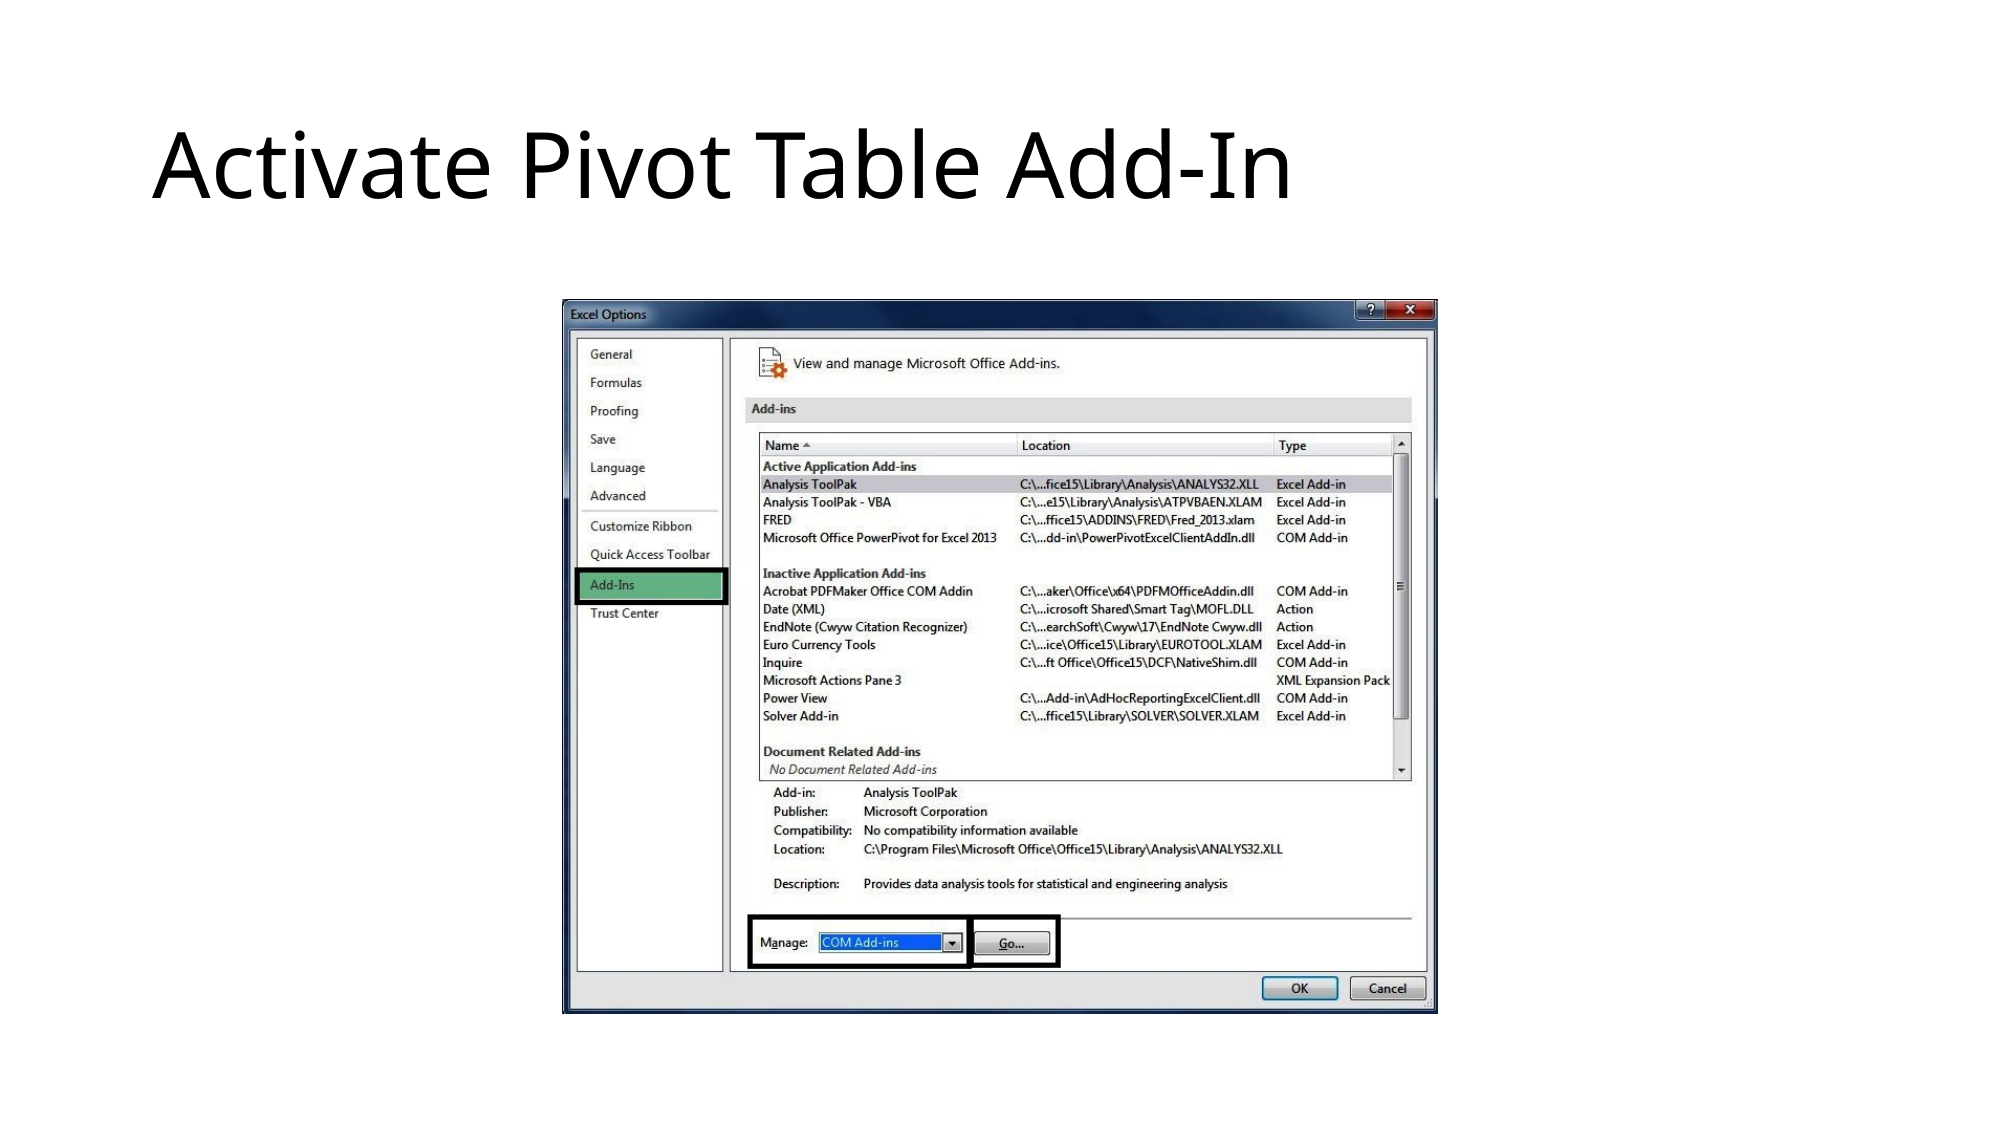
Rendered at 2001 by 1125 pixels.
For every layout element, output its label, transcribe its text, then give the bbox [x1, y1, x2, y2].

title Activate Pivot Table Add-In [137, 59, 1863, 278]
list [562, 299, 1438, 1014]
